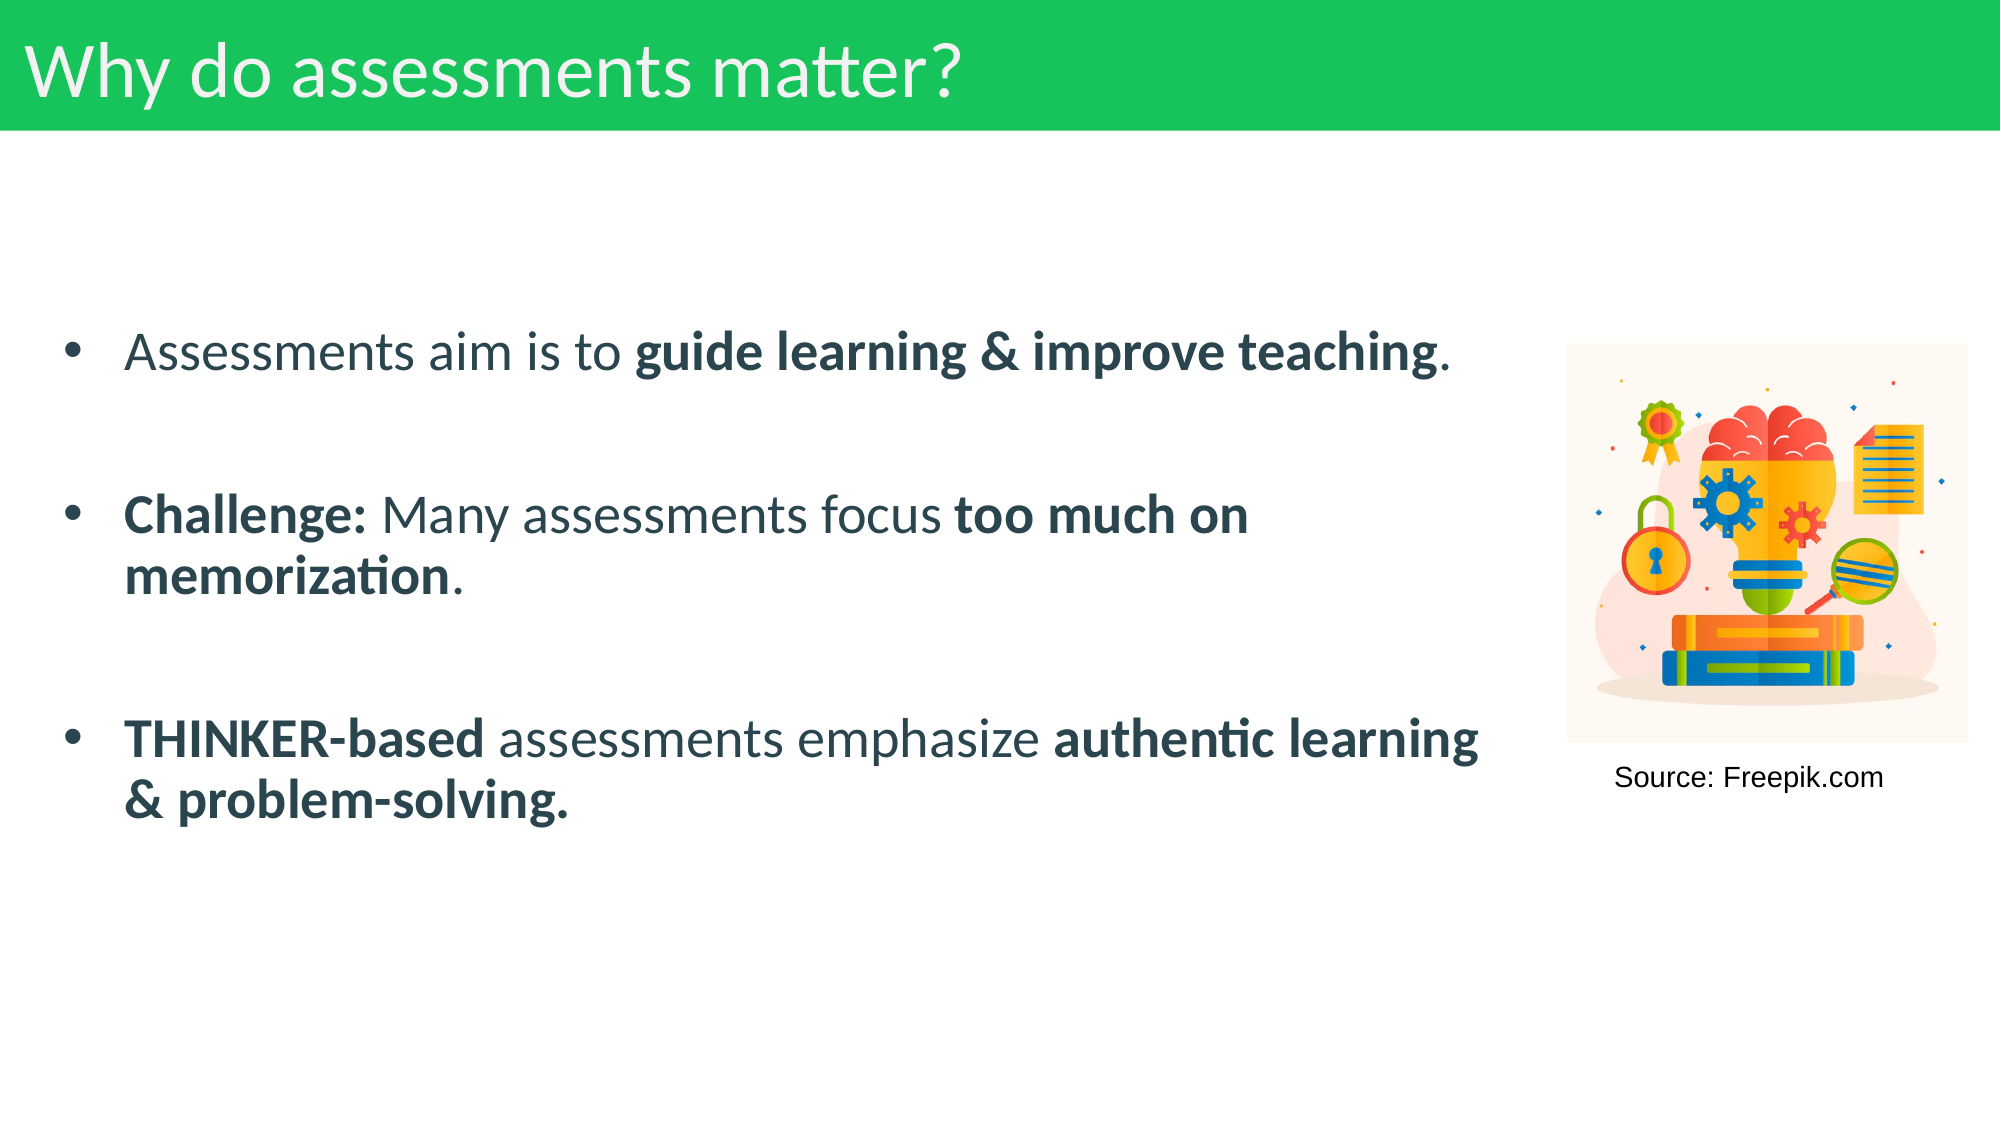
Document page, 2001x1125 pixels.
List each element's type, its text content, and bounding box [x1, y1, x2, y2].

list Assessments aim is to guide learning & improve teaching. Challenge: Many assessments focus too much on memorization. THINKER-based assessments emphasize authentic learning & problem-solving. [16, 144, 1546, 1108]
title Why do assessments matter? [16, 13, 1976, 131]
picture [1567, 342, 1968, 744]
text_box Source: Freepik.com [1599, 751, 1936, 808]
